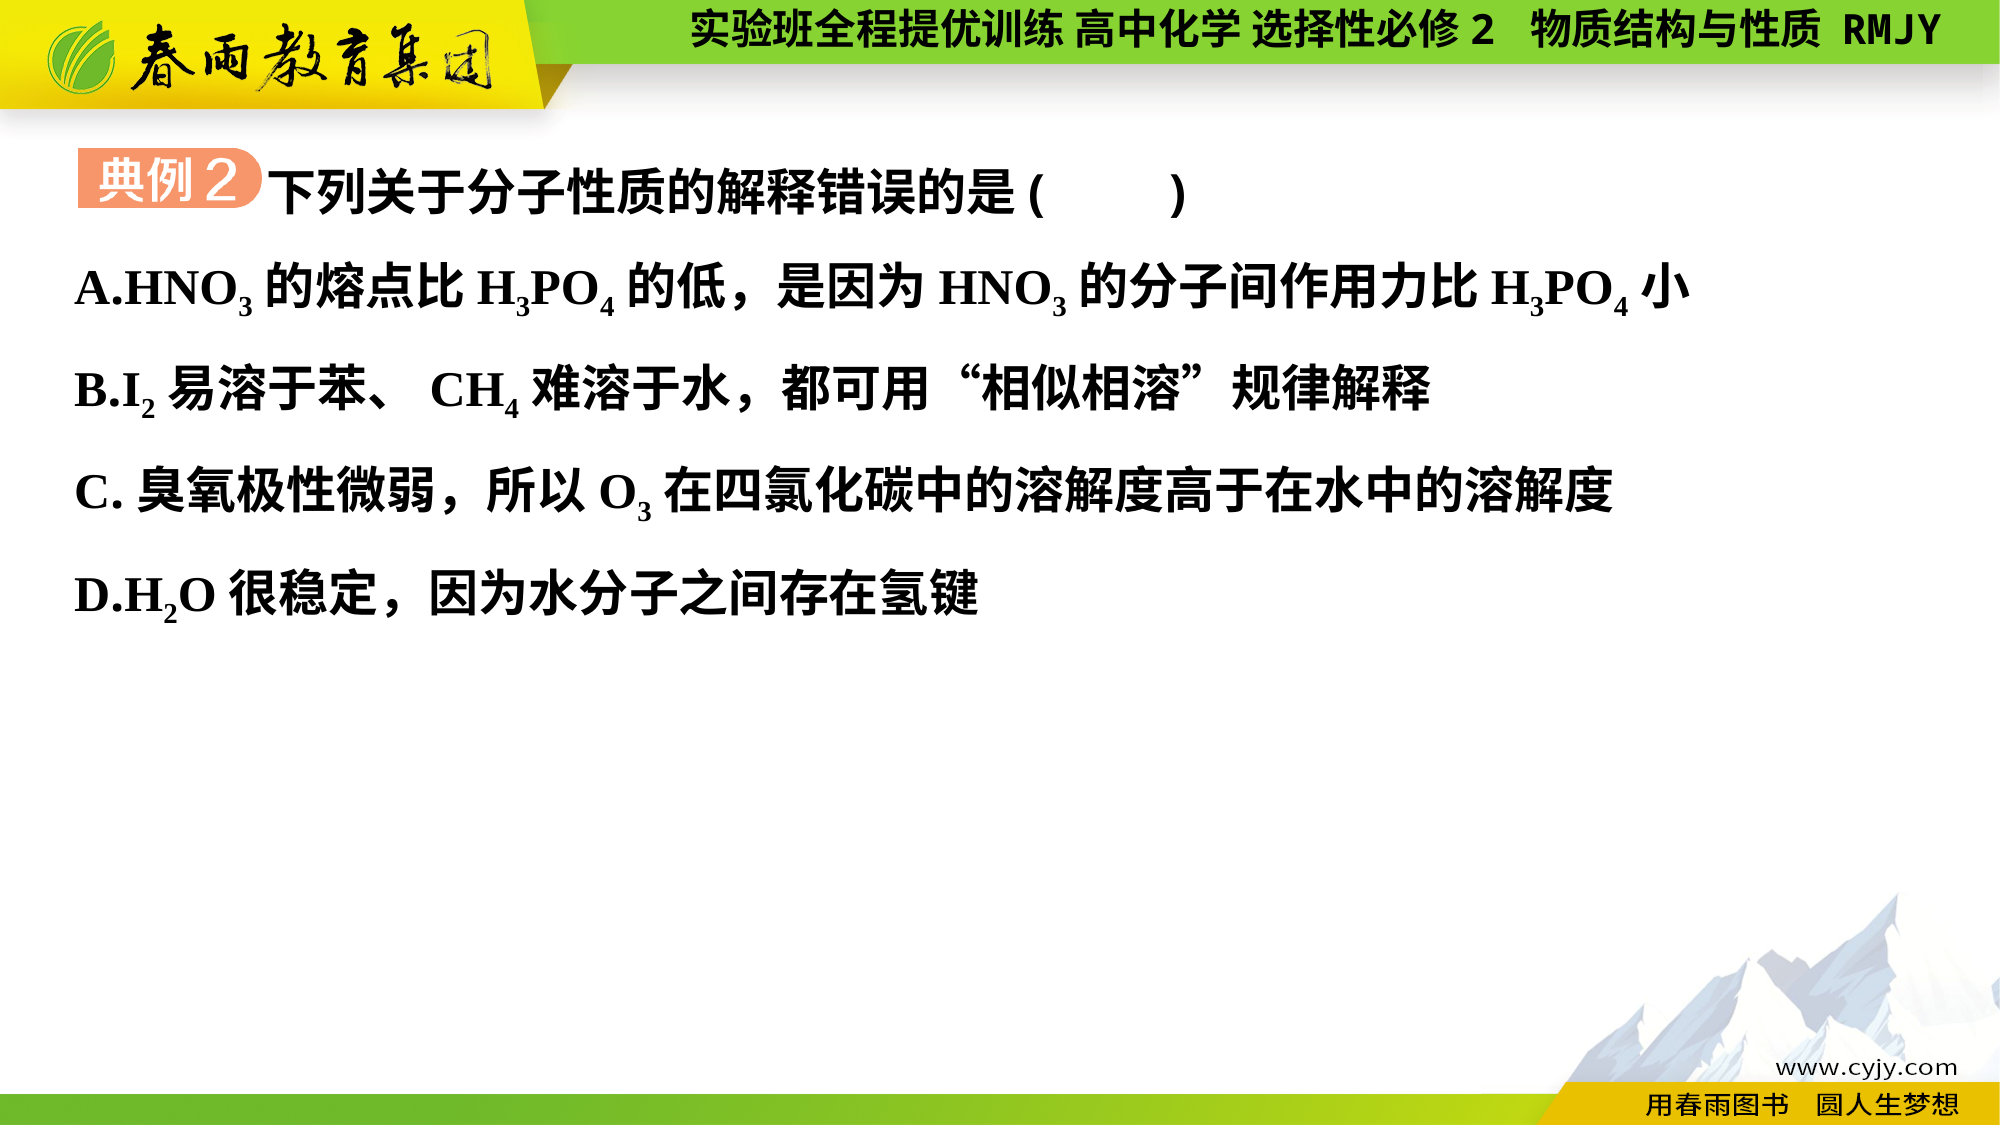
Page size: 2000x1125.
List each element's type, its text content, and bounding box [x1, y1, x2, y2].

picture [0, 0, 2000, 1125]
list 下列关于分子性质的解释错误的是( ) A.HNO3的熔点比H3PO4的低，是因为HNO3的分子间作用力比H3PO4小 B.I2易溶于苯、CH4难溶于水，都可用“相似相溶”规律解释 C.臭氧极性微弱，所以O3在四氯化碳中的溶解度高于在水中的溶解度 D.H2O很稳定，因为水分子之间存在氢键 [59, 122, 1944, 581]
